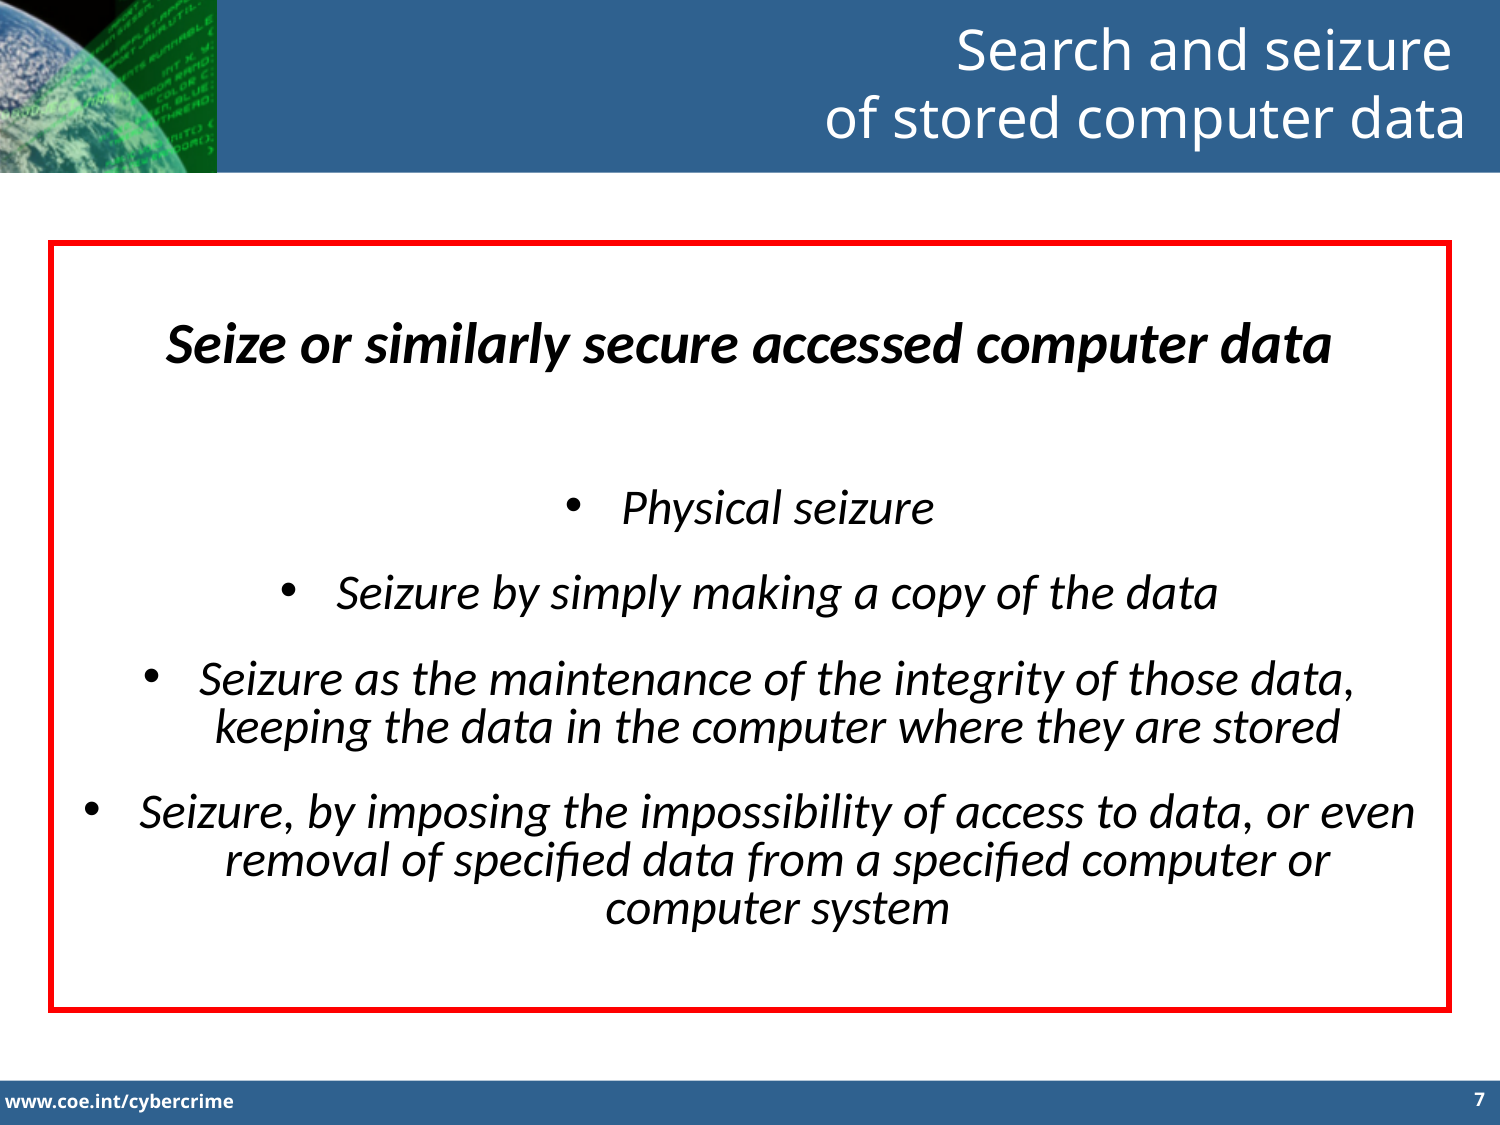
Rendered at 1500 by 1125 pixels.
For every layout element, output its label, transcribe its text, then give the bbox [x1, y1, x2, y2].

picture [0, 0, 217, 173]
text_box Search and seizure of stored computer data [230, 7, 1483, 157]
text_box Seize or similarly secure accessed computer data Physical seizure Seizure by simply making a copy of the data Seizure as the maintenance of the integrity of those data, keeping the data in the computer where they are stored Seizure, by imposing the impossibility of access to data, or even removal of specified data from a specified computer or computer system [51, 242, 1449, 1011]
